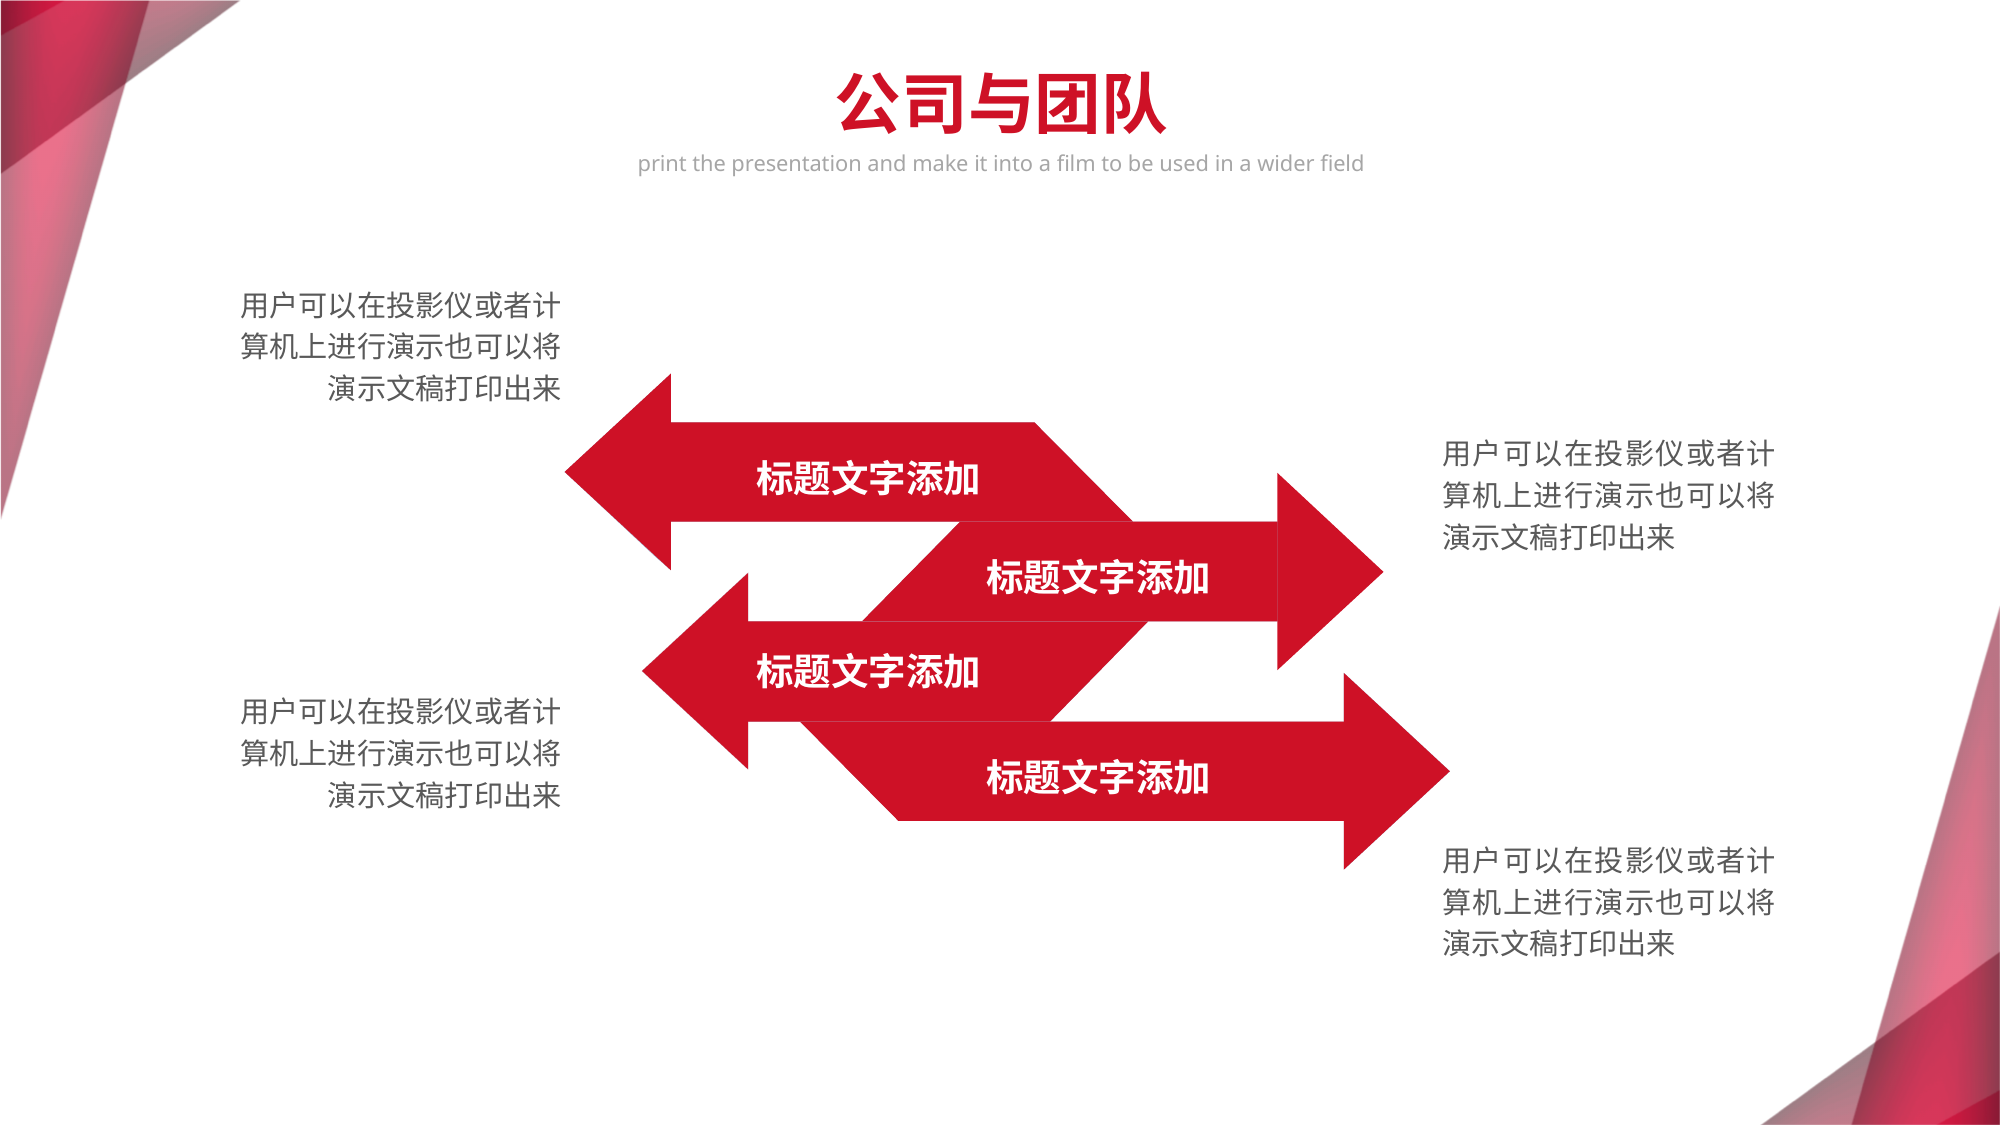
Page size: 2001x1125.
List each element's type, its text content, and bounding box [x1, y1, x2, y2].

picture [1698, 606, 2000, 1124]
text_box 用户可以在投影仪或者计算机上进行演示也可以将演示文稿打印出来 [1450, 420, 1792, 562]
text_box 用户可以在投影仪或者计算机上进行演示也可以将演示文稿打印出来 [1427, 827, 1792, 969]
picture [1, 1, 303, 519]
text_box 用户可以在投影仪或者计算机上进行演示也可以将演示文稿打印出来 [213, 679, 564, 820]
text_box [564, 373, 1450, 870]
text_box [544, 54, 1459, 184]
text_box 用户可以在投影仪或者计算机上进行演示也可以将演示文稿打印出来 [213, 272, 577, 414]
